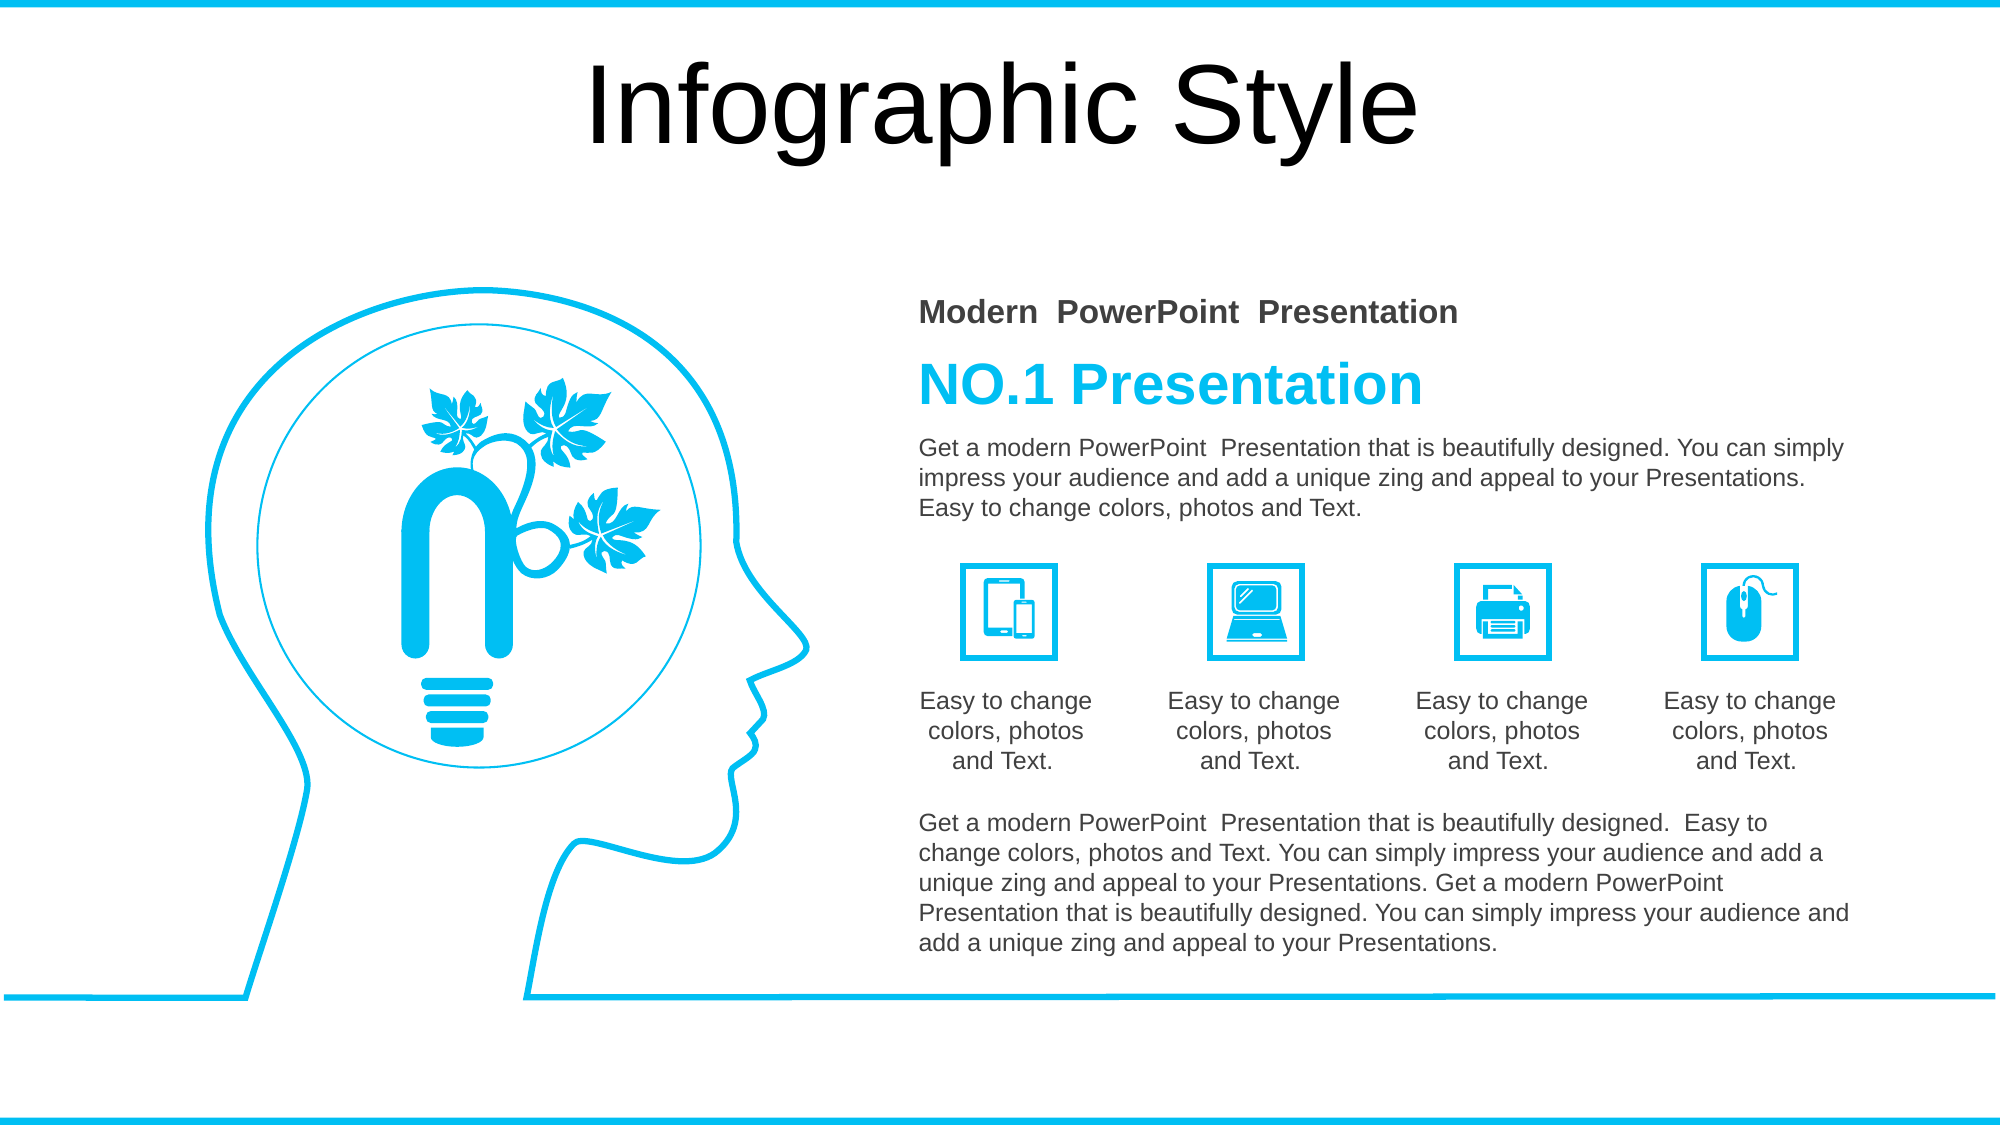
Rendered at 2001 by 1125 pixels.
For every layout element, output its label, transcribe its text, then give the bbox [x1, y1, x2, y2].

text_box [3, 289, 1996, 999]
text_box Easy to change colors, photos and Text. [1647, 677, 1853, 782]
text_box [401, 374, 658, 747]
text_box Get a modern PowerPoint Presentation that is beautifully designed. Easy to change colors, photos and Text. You can simply impress your audience and add a unique zing and appeal to your Presentations. Get a modern PowerPoint Presentation that is beautifully designed. You can simply impress your audience and add a unique zing and appeal to your Presentations. [903, 798, 1871, 964]
list Infographic Style [53, 47, 1952, 167]
text_box [1225, 580, 1289, 643]
text_box Modern PowerPoint Presentation [903, 283, 1871, 338]
text_box [658, 413, 702, 679]
text_box [1475, 582, 1531, 640]
text_box Easy to change colors, photos and Text. [1151, 677, 1357, 782]
text_box Easy to change colors, photos and Text. [1399, 677, 1605, 782]
text_box Get a modern PowerPoint Presentation that is beautifully designed. You can simply impress your audience and add a unique zing and appeal to your Presentations. Easy to change colors, photos and Text. [903, 424, 1871, 530]
text_box NO.1 Presentation [903, 338, 1871, 424]
text_box [1725, 574, 1779, 643]
text_box [1703, 565, 1797, 659]
text_box [982, 576, 1036, 640]
text_box [1209, 565, 1303, 659]
text_box Easy to change colors, photos and Text. [903, 677, 1109, 782]
text_box [1457, 565, 1550, 658]
text_box [256, 323, 621, 769]
text_box [963, 565, 1056, 658]
